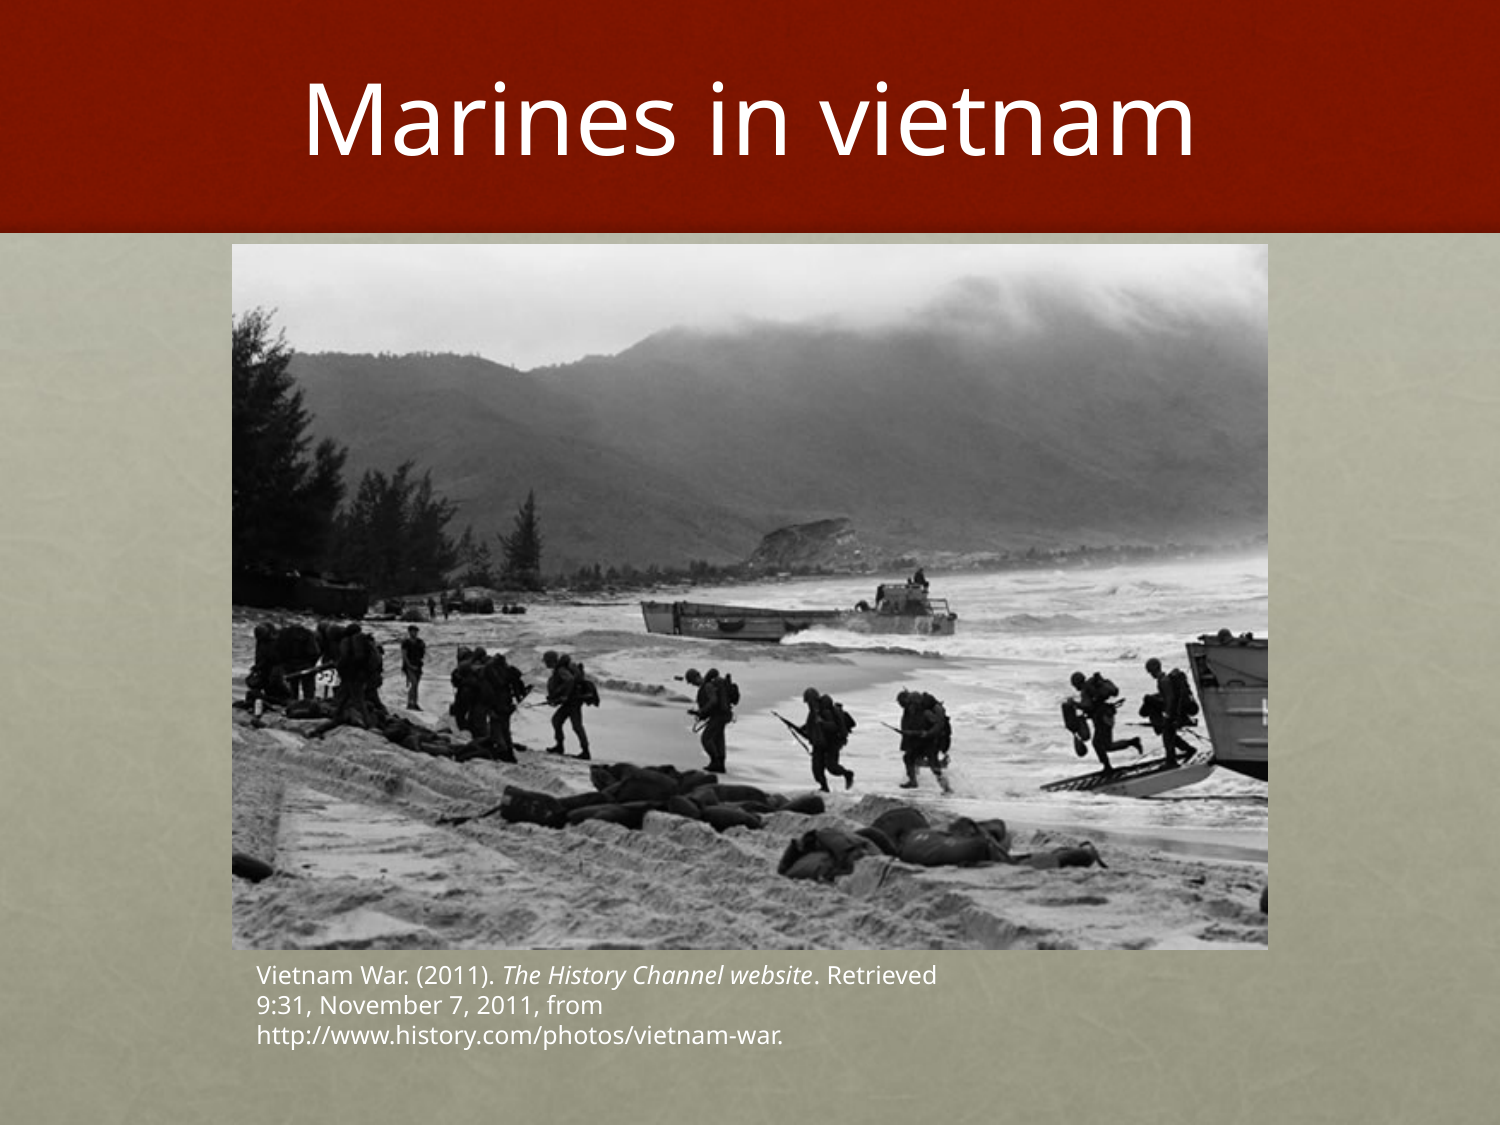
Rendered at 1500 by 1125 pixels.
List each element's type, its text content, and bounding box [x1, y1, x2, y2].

picture [0, 214, 1500, 1125]
title Marines in vietnam [127, 10, 1372, 221]
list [127, 243, 1373, 950]
text_box Vietnam War. (2011). The History Channel website. Retrieved 9:31, November 7, 2011, from http://www.history.com/photos/vietnam-war. [241, 986, 992, 1057]
